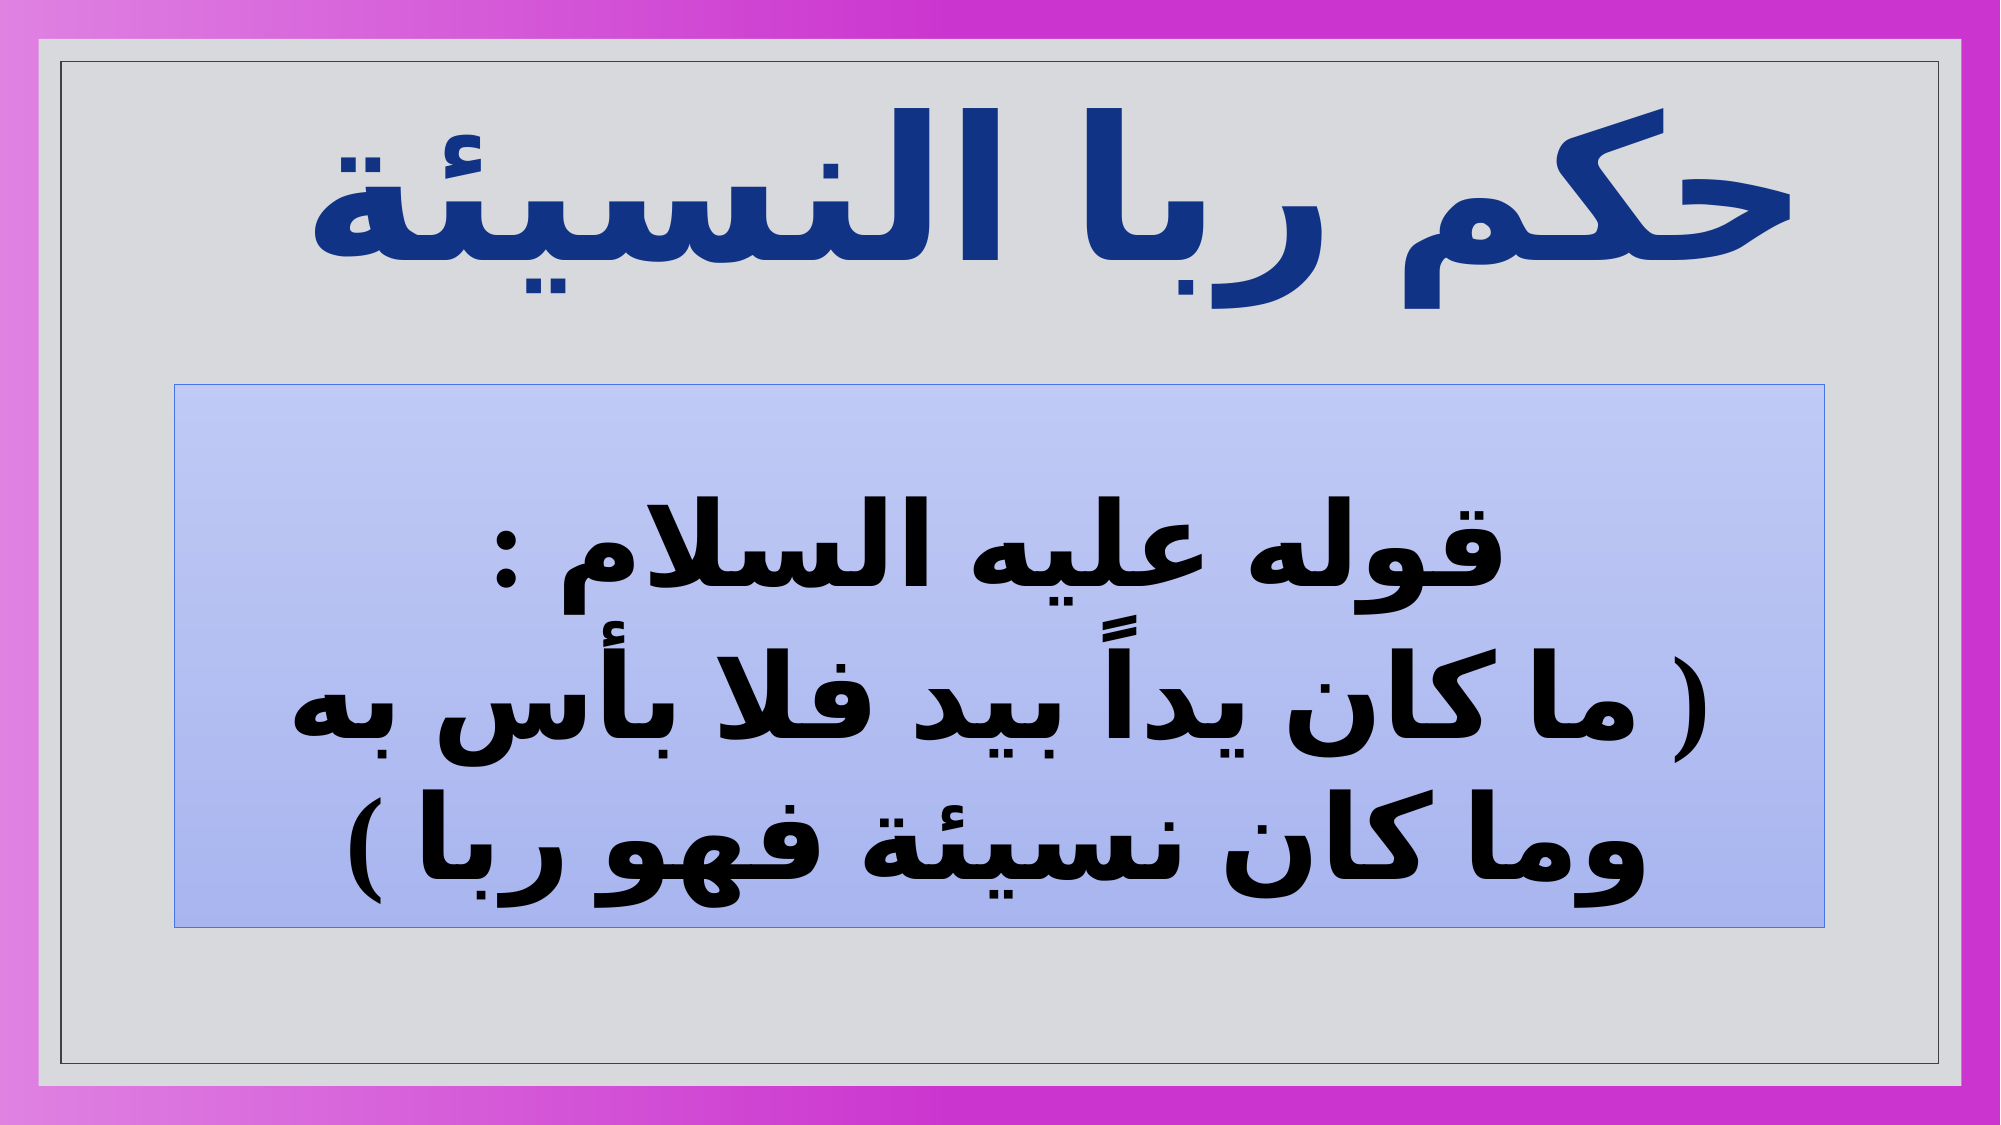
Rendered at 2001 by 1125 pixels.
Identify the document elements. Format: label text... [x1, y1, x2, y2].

list قوله عليه السلام : ( ما كان يداً بيد فلا بأس به وما كان نسيئة فهو ربا ) [174, 384, 1825, 928]
title حكم ربا النسيئة [174, 67, 1825, 324]
